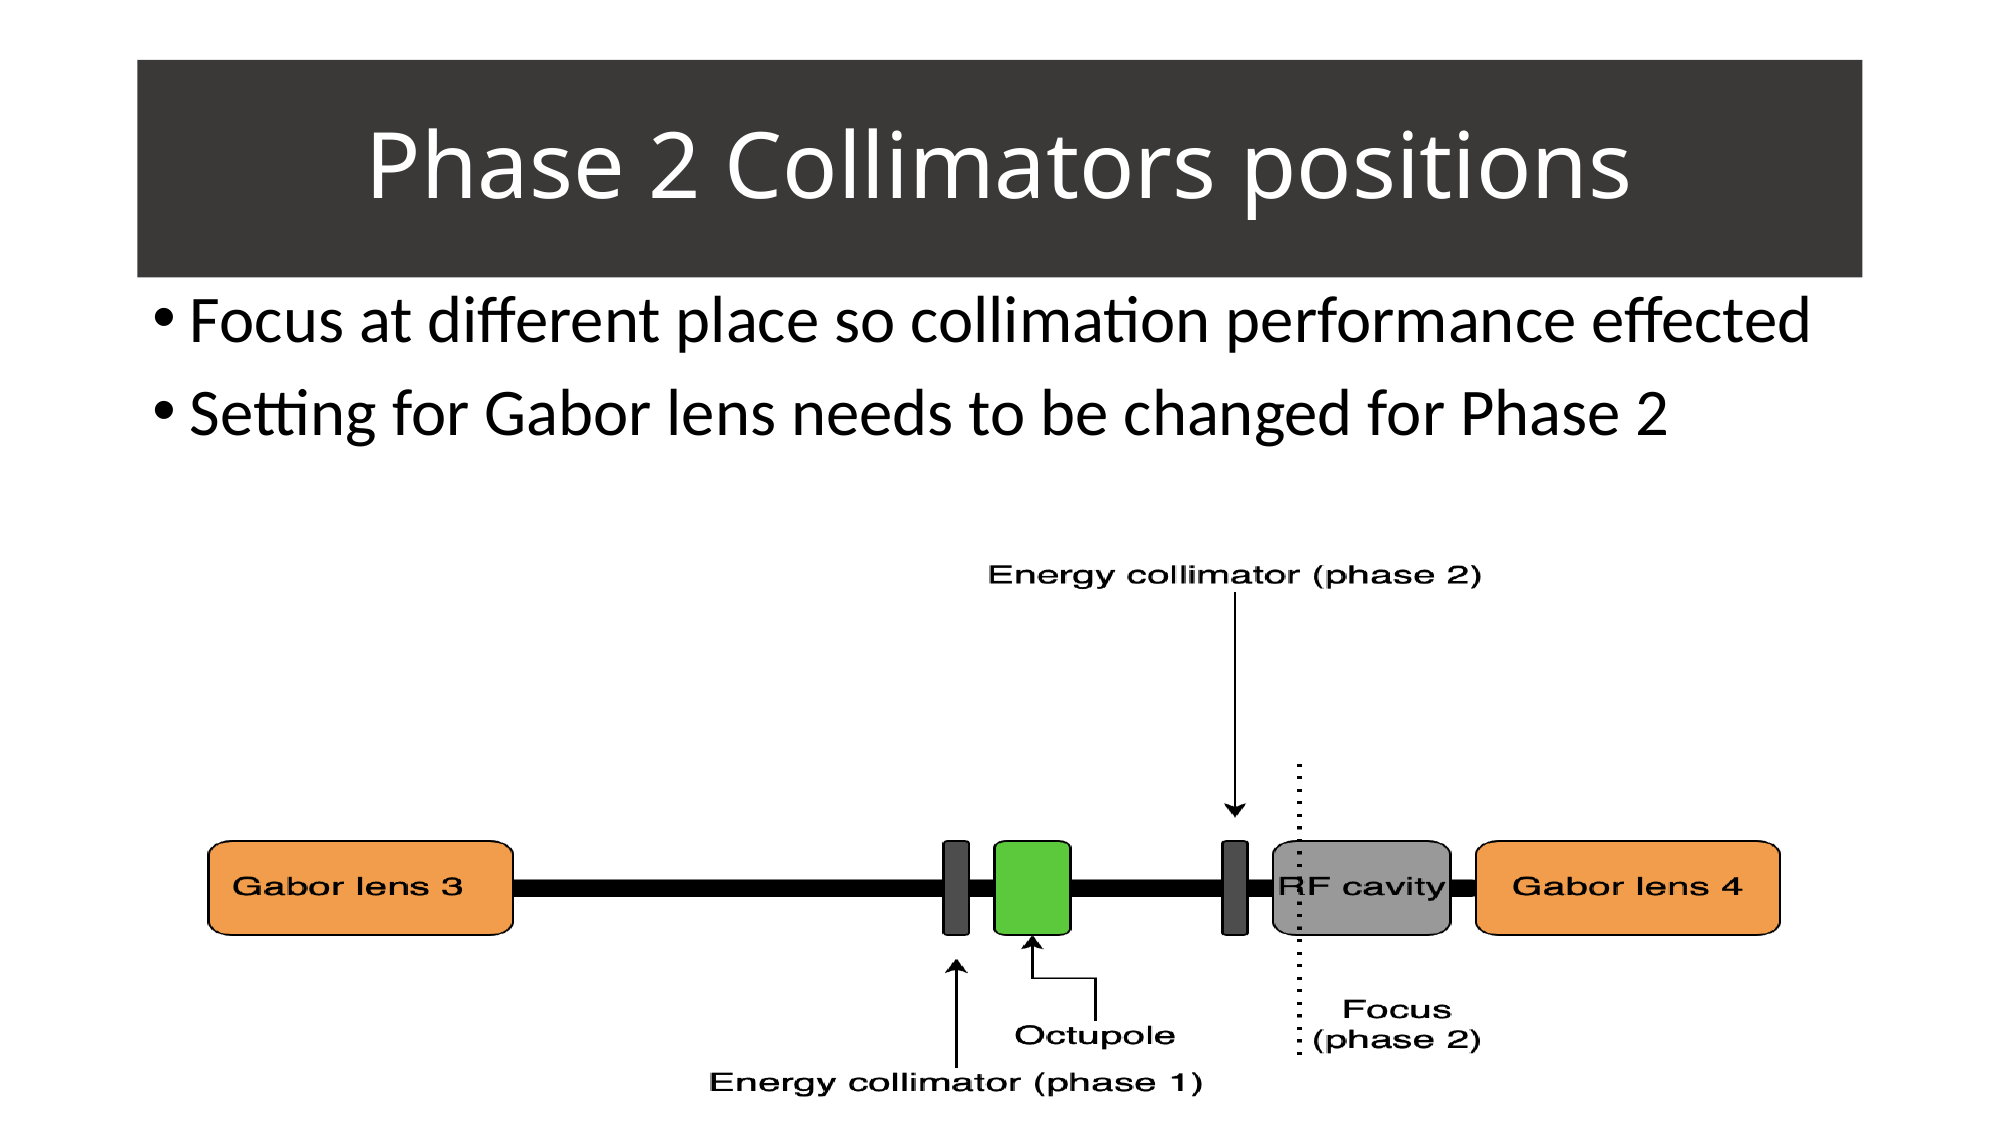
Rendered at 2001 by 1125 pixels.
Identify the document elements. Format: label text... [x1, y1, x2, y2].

list Focus at different place so collimation performance effected Setting for Gabor lens needs to be changed for Phase 2 [137, 277, 1893, 523]
title Phase 2 Collimators positions [137, 59, 1863, 277]
picture [137, 522, 1808, 1111]
